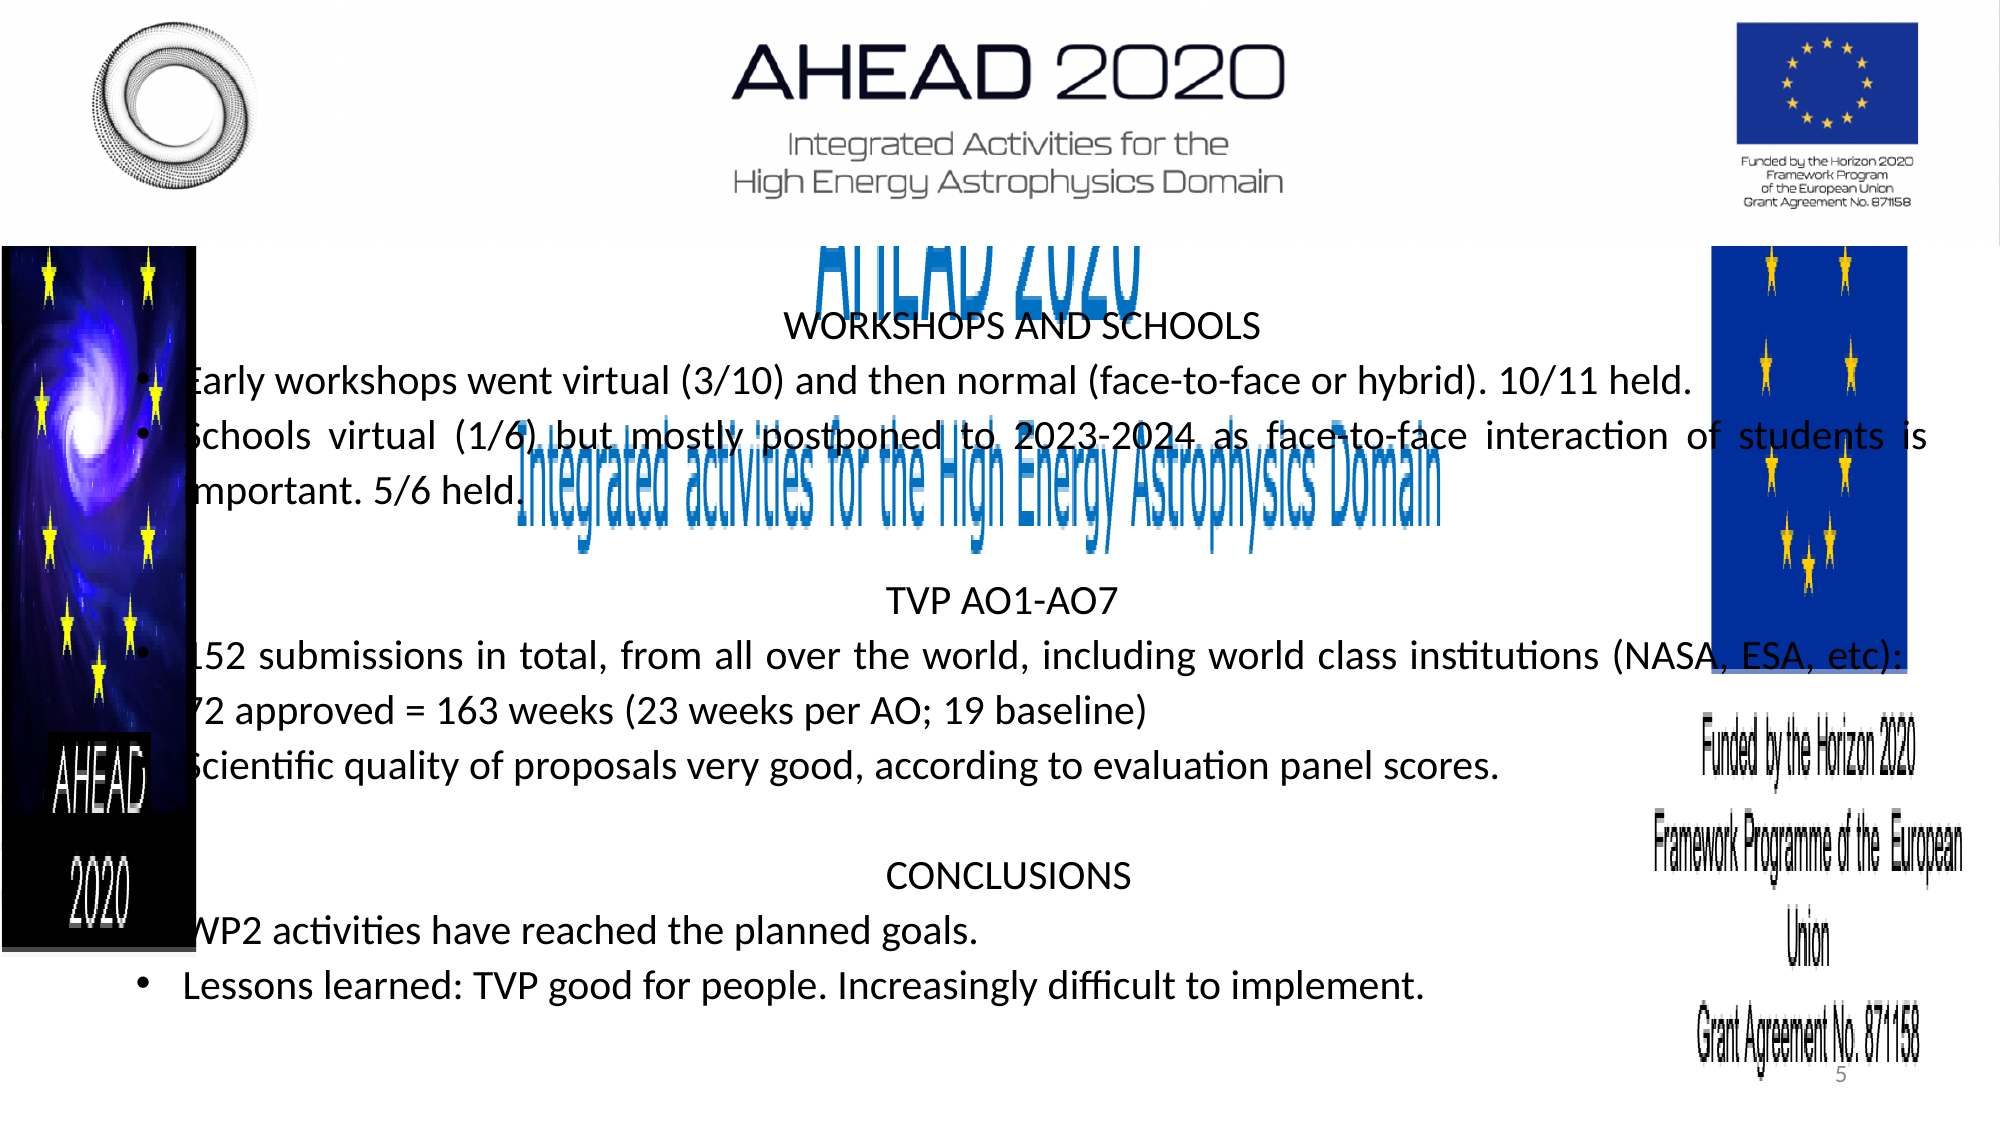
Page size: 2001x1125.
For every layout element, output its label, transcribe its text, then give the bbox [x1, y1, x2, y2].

slide_number 5 [1412, 1042, 1863, 1103]
text_box WORKSHOPS AND SCHOOLS Early workshops went virtual (3/10) and then normal (face-to-face or hybrid). 10/11 held. Schools virtual (1/6) but mostly postponed to 2023-2024 as face-to-face interaction of students is important. 5/6 held. TVP AO1-AO7 152 submissions in total, from all over the world, including world class institutions (NASA, ESA, etc): 72 approved = 163 weeks (23 weeks per AO; 19 baseline) Scientific quality of proposals very good, according to evaluation panel scores. CONCLUSIONS WP2 activities have reached the planned goals. Lessons learned: TVP good for people. Increasingly difficult to implement. [121, 285, 1944, 1015]
picture [0, 0, 2001, 1125]
